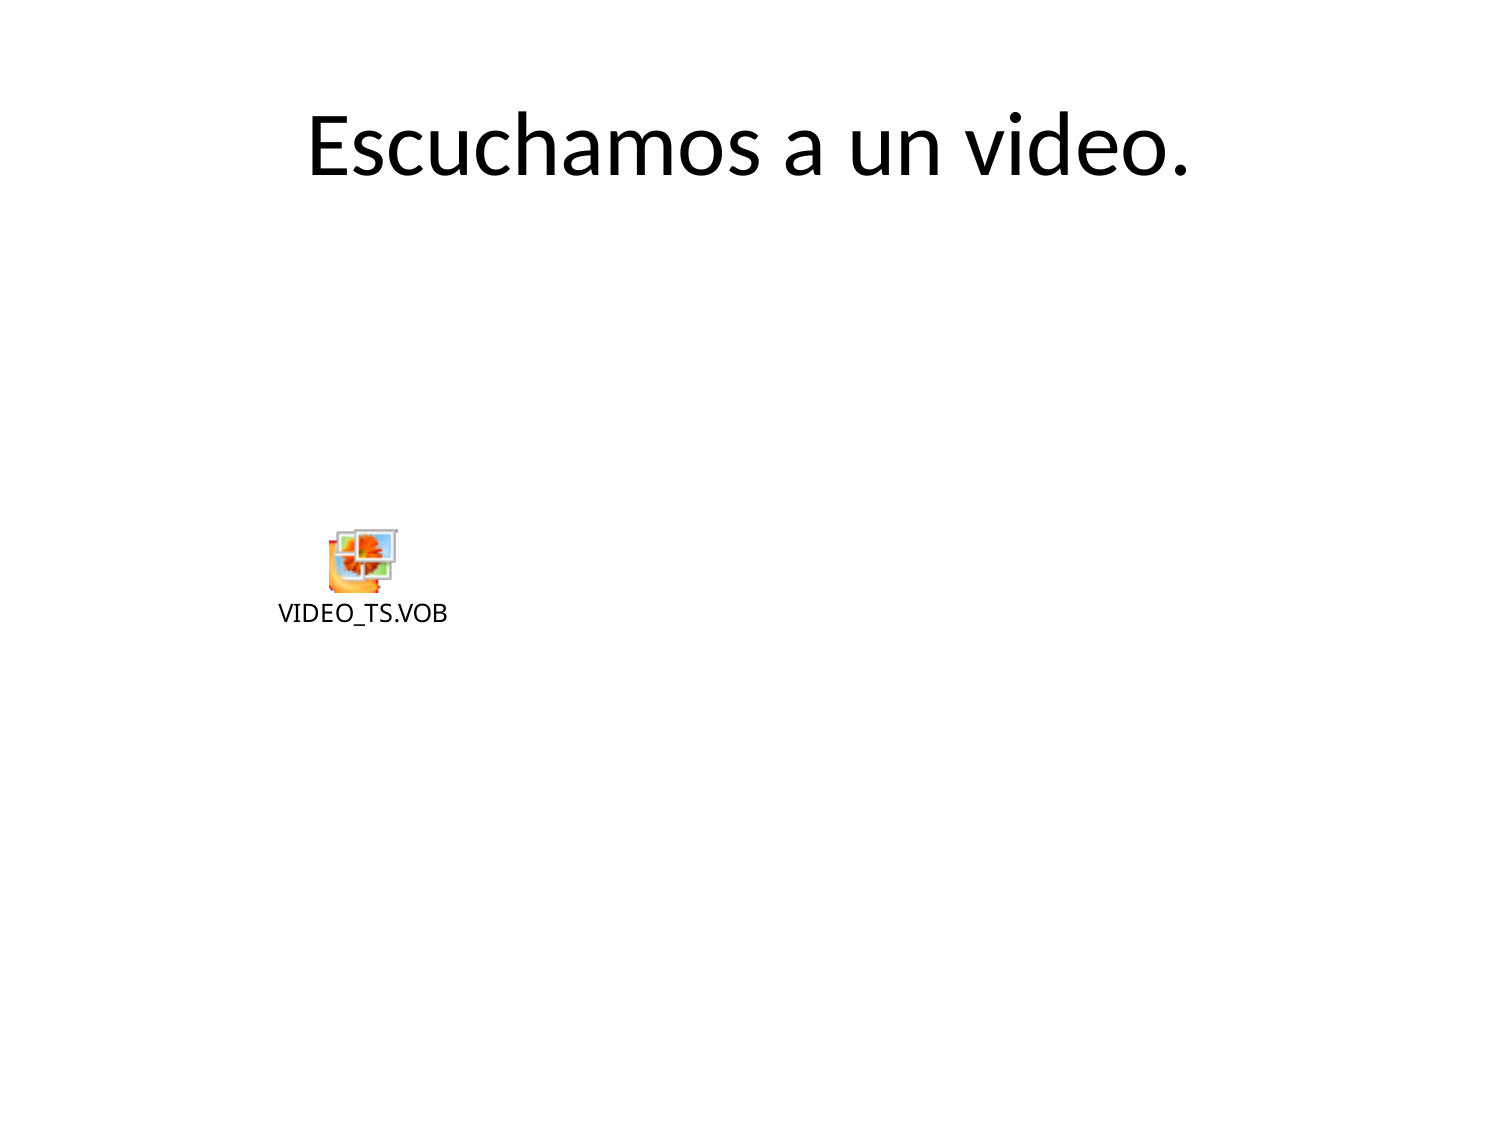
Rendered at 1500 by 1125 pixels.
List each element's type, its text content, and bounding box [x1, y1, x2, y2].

title Escuchamos a un video. [75, 45, 1425, 233]
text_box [262, 524, 465, 638]
